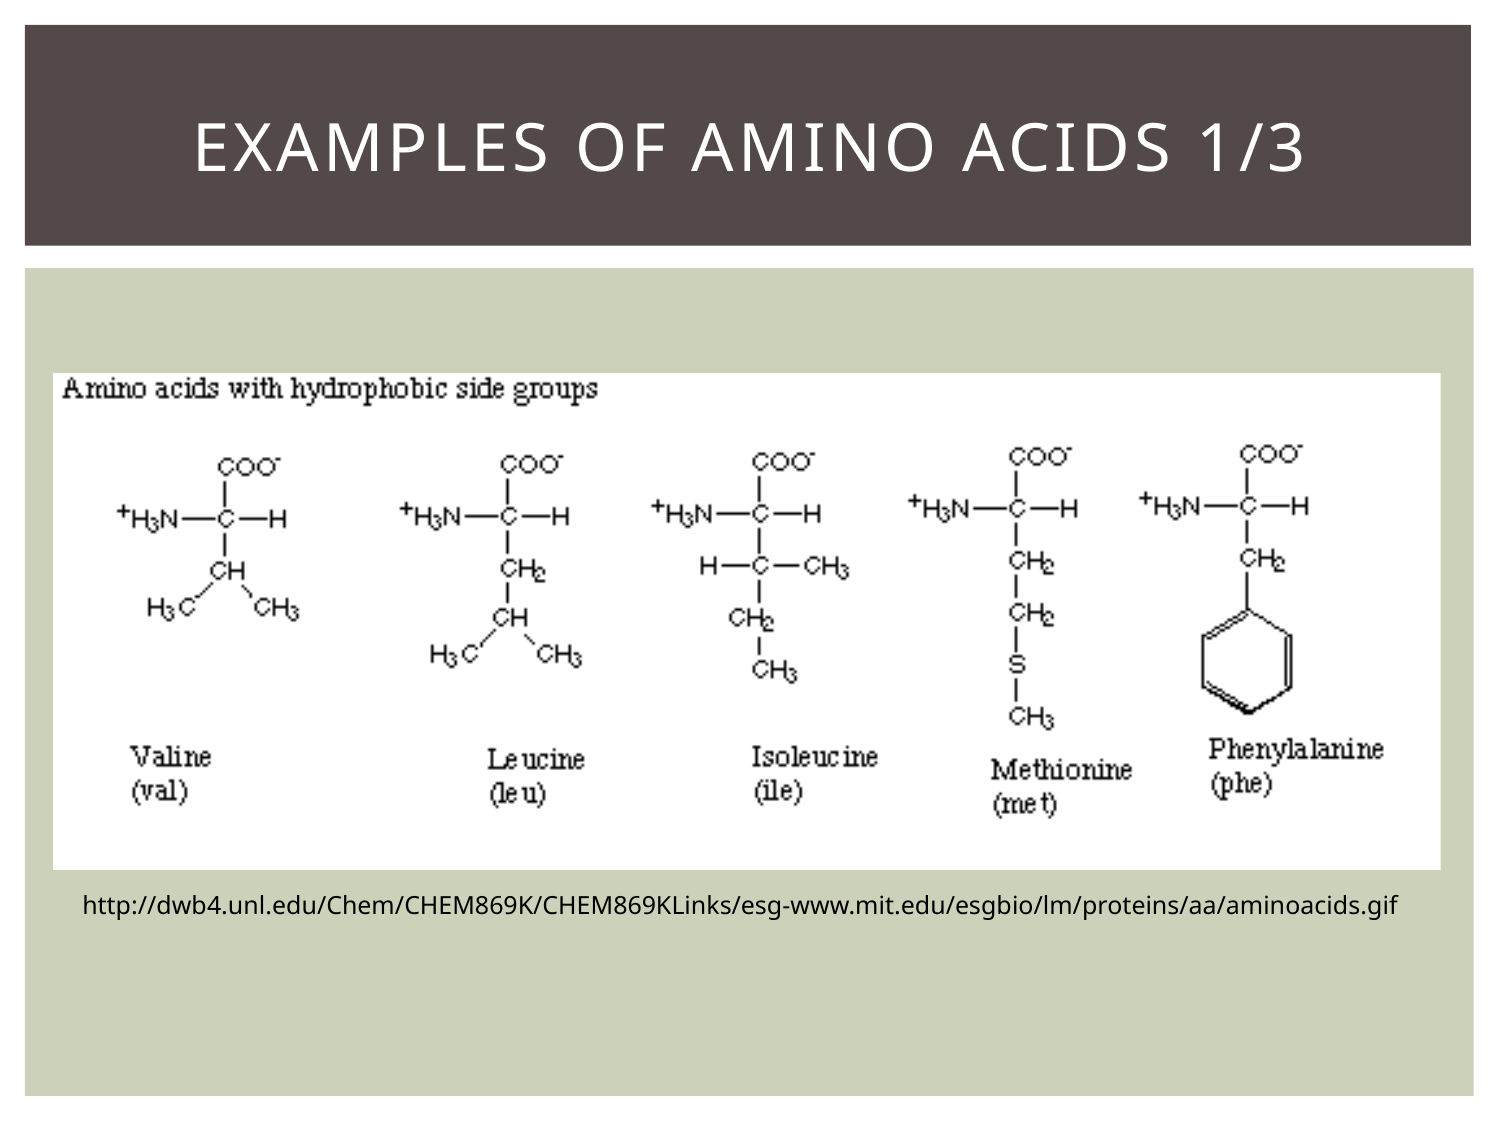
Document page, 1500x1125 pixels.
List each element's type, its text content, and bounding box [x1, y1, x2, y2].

title Examples of Amino Acids 1/3 [62, 58, 1438, 232]
text_box http://dwb4.unl.edu/Chem/CHEM869K/CHEM869KLinks/esg-www.mit.edu/esgbio/lm/proteins/aa/aminoacids.gif [67, 882, 1427, 927]
picture [52, 373, 1441, 870]
